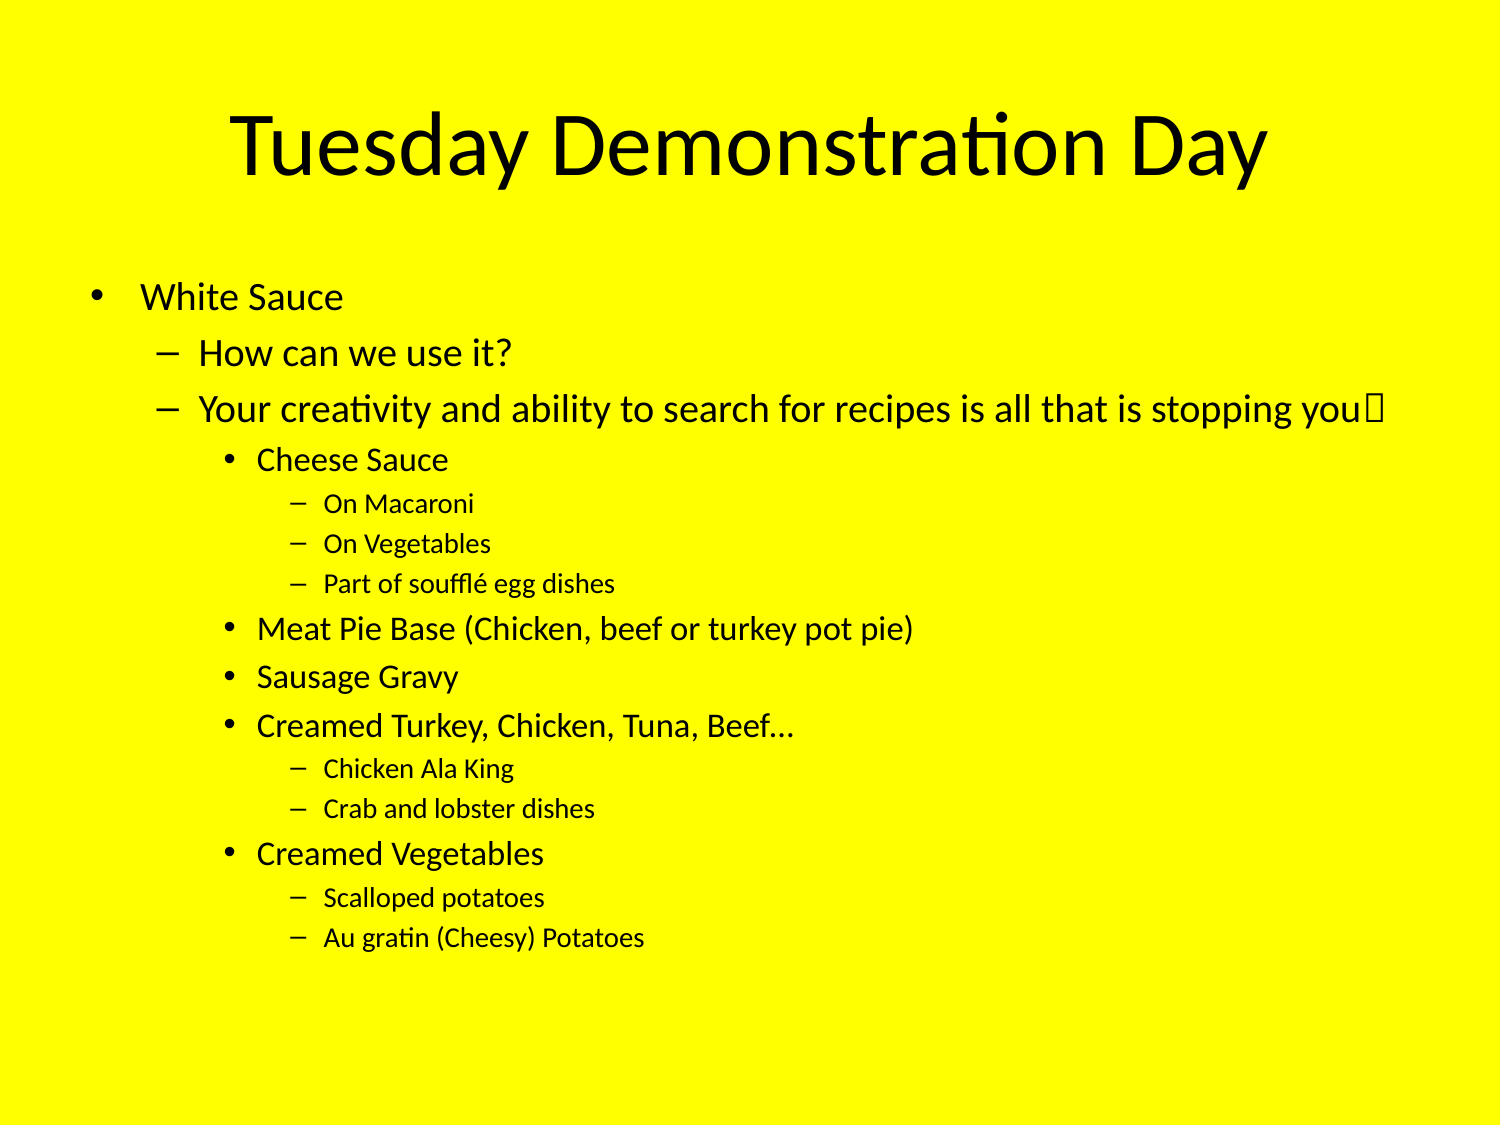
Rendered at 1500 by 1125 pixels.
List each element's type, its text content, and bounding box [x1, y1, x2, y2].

title Tuesday Demonstration Day [75, 45, 1425, 233]
list White Sauce How can we use it? Your creativity and ability to search for recipes is all that is stopping you Cheese Sauce On Macaroni On Vegetables Part of soufflé egg dishes Meat Pie Base (Chicken, beef or turkey pot pie) Sausage Gravy Creamed Turkey, Chicken, Tuna, Beef… Chicken Ala King Crab and lobster dishes Creamed Vegetables Scalloped potatoes Au gratin (Cheesy) Potatoes [75, 262, 1425, 1005]
